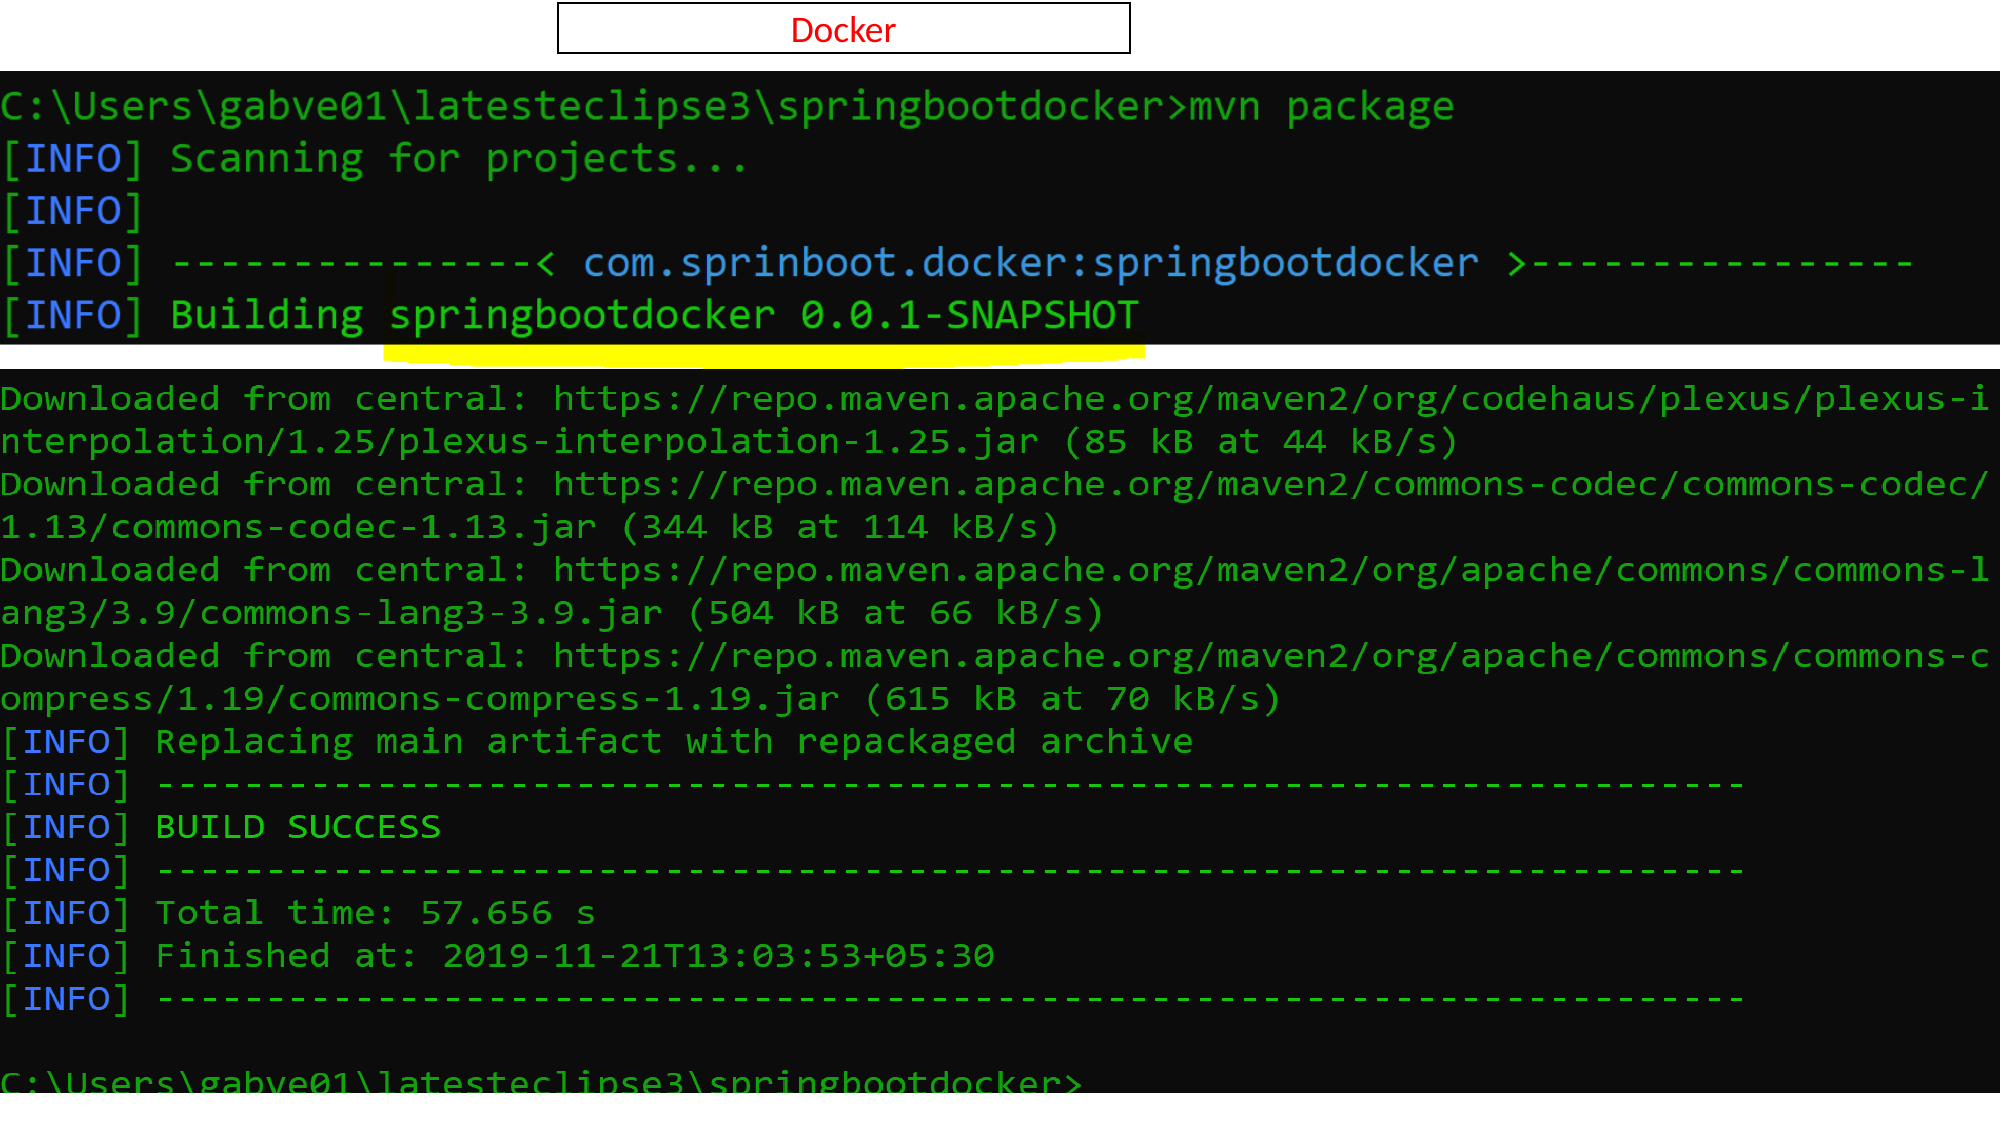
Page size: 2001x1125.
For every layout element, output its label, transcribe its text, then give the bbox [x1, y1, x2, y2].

picture [0, 71, 2000, 1093]
text_box Docker [557, 2, 1131, 54]
